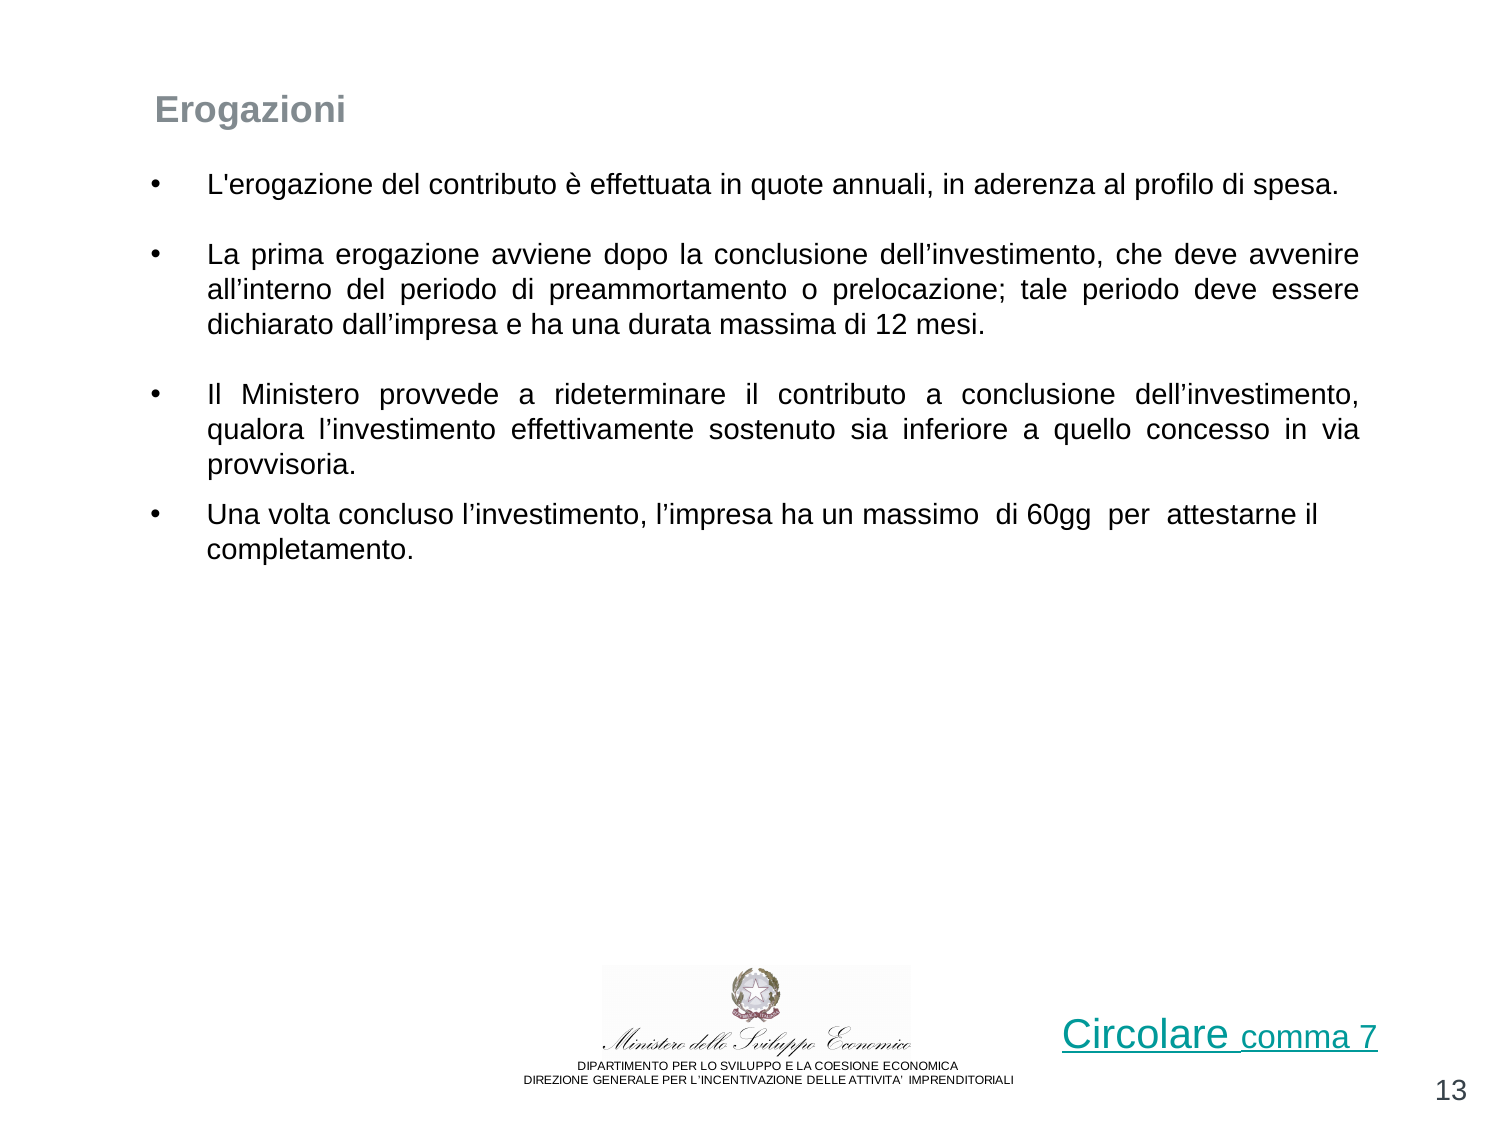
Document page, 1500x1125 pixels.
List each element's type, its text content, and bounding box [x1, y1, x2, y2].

text_box Una volta concluso l’investimento, l’impresa ha un massimo di 60gg per attestarne il completamento. [135, 488, 1365, 573]
text_box Erogazioni [64, 77, 926, 138]
text_box L'erogazione del contributo è effettuata in quote annuali, in aderenza al profilo di spesa. La prima erogazione avviene dopo la conclusione dell’investimento, che deve avvenire all’interno del periodo di preammortamento o prelocazione; tale periodo deve essere dichiarato dall’impresa e ha una durata massima di 12 mesi. Il Ministero provvede a rideterminare il contributo a conclusione dell’investimento, qualora l’investimento effettivamente sostenuto sia inferiore a quello concesso in via provvisoria. [135, 158, 1376, 488]
text_box Circolare comma 7 [1263, 999, 1393, 1065]
picture [277, 963, 1259, 1099]
slide_number 13 [1132, 1063, 1483, 1125]
